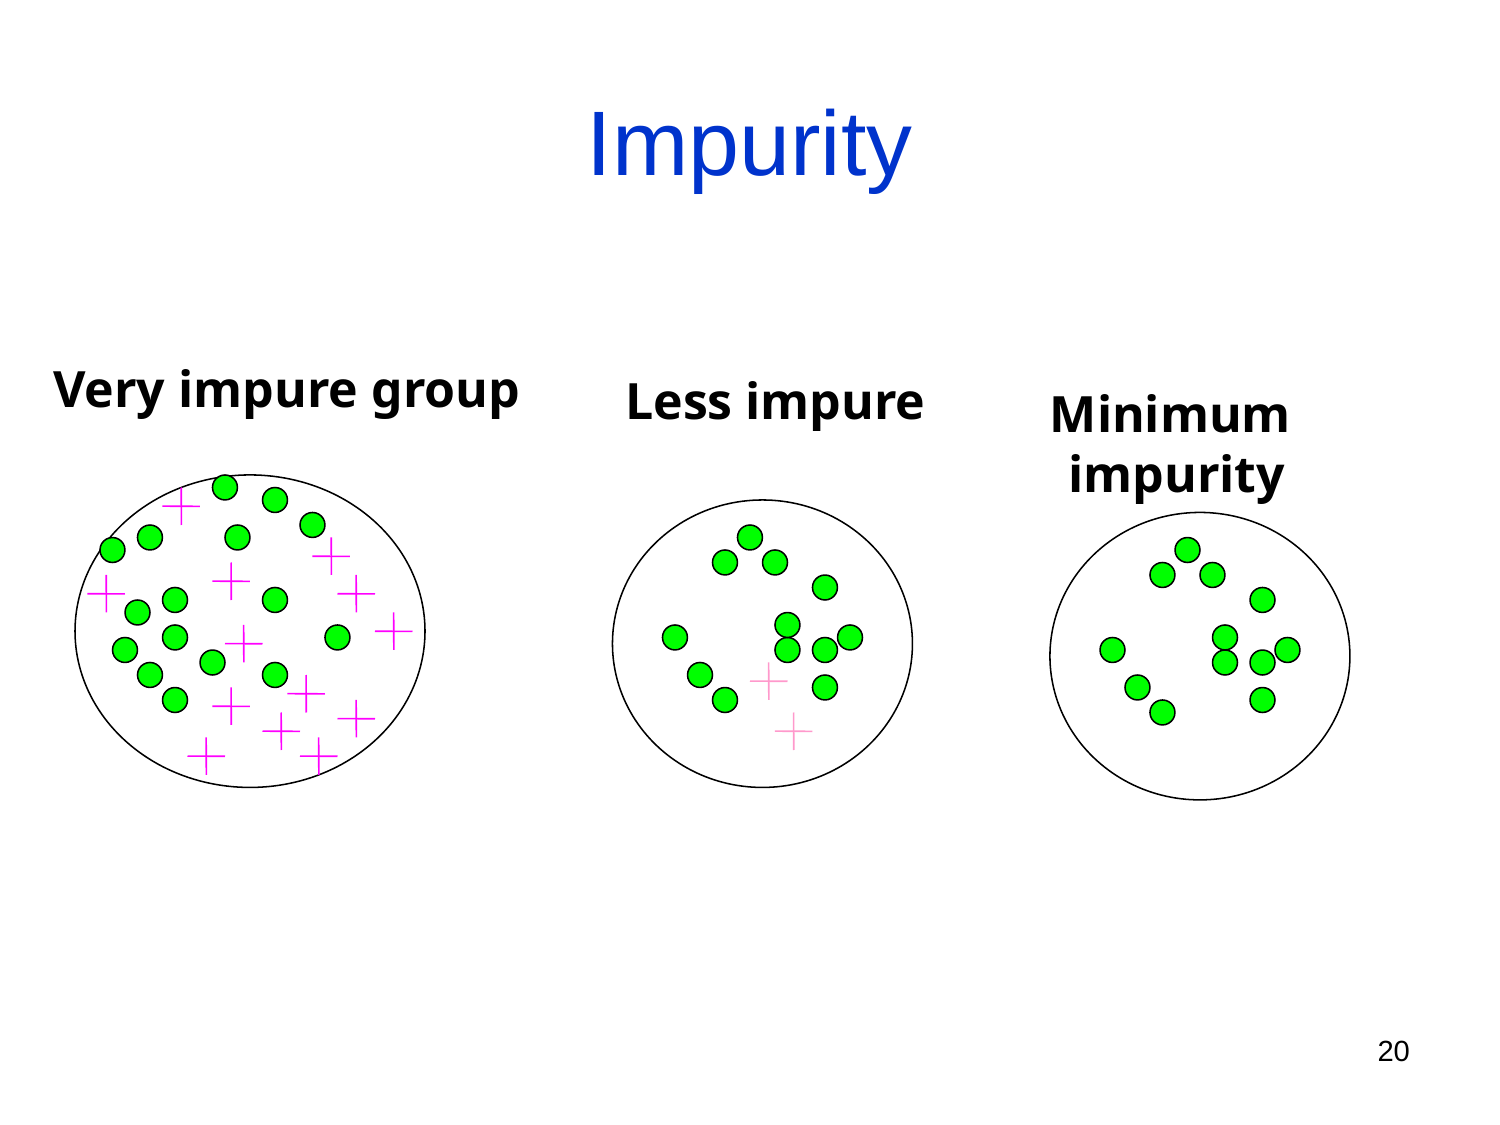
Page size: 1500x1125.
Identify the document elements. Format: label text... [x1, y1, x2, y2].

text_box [1049, 512, 1351, 801]
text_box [74, 474, 426, 788]
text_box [612, 499, 913, 788]
slide_number 20 [1074, 1024, 1426, 1103]
text_box Less impure [610, 362, 954, 498]
text_box Minimum impurity [1012, 374, 1342, 510]
title Impurity [75, 45, 1425, 233]
text_box Very impure group [38, 349, 536, 425]
